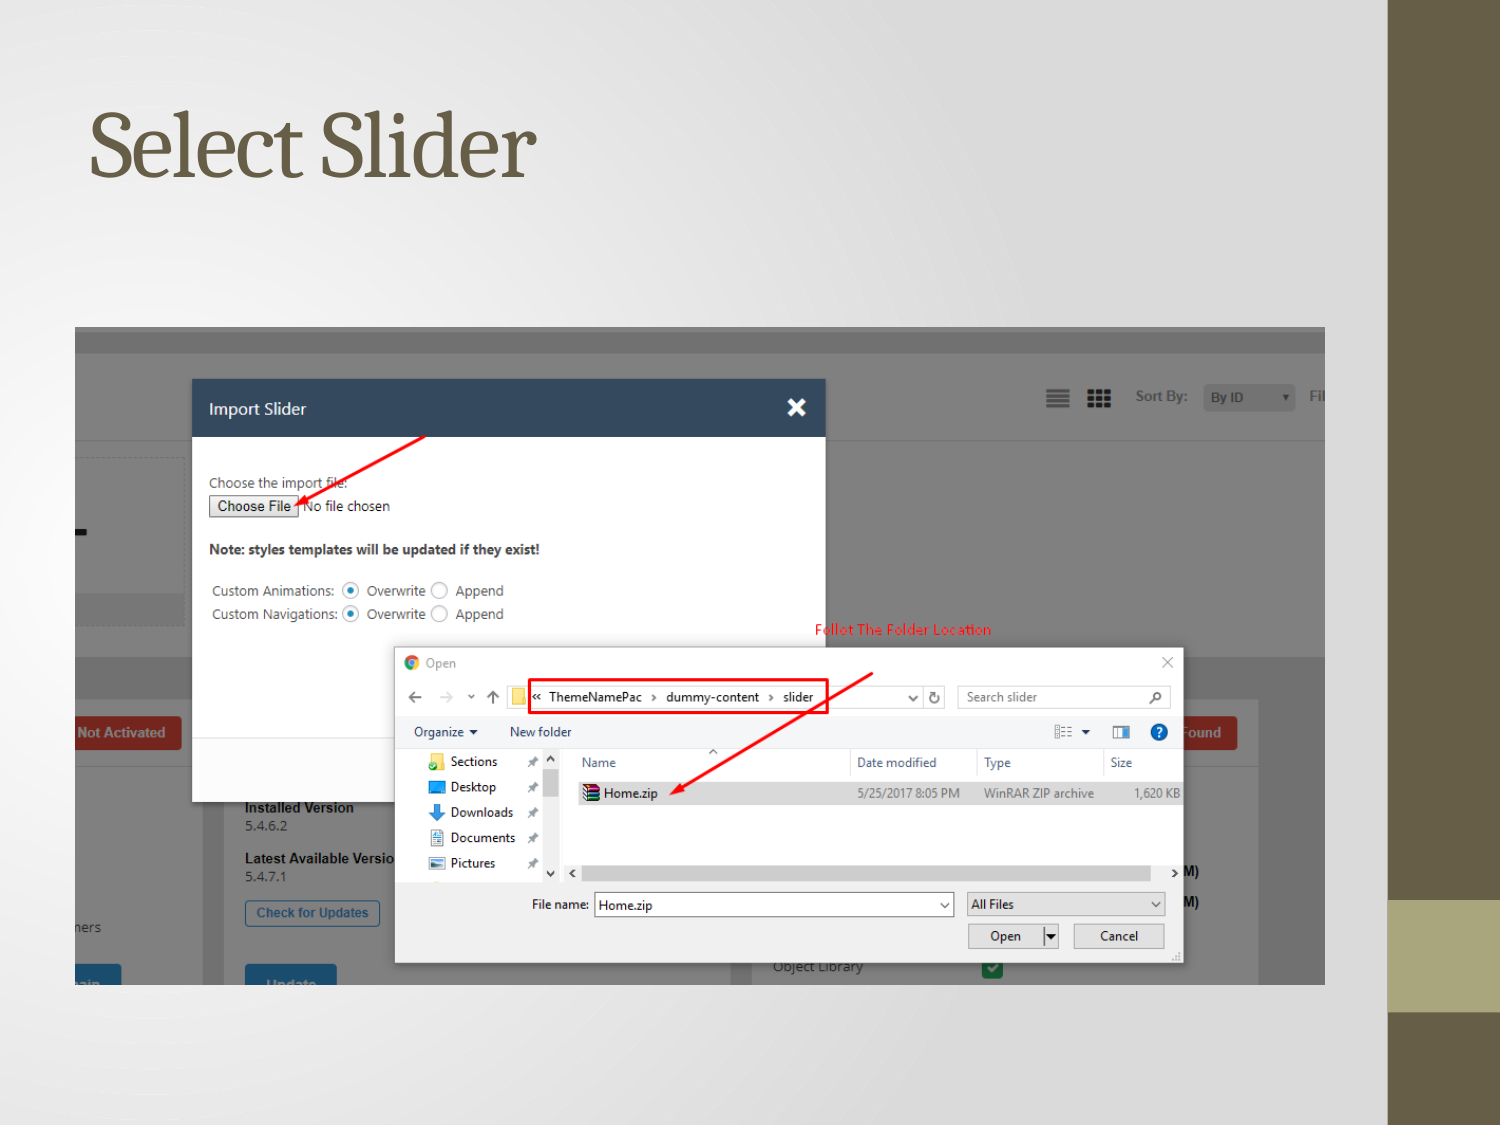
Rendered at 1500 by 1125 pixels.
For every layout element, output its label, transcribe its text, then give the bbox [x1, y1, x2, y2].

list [74, 327, 1326, 986]
title Select Slider [75, 45, 1325, 233]
